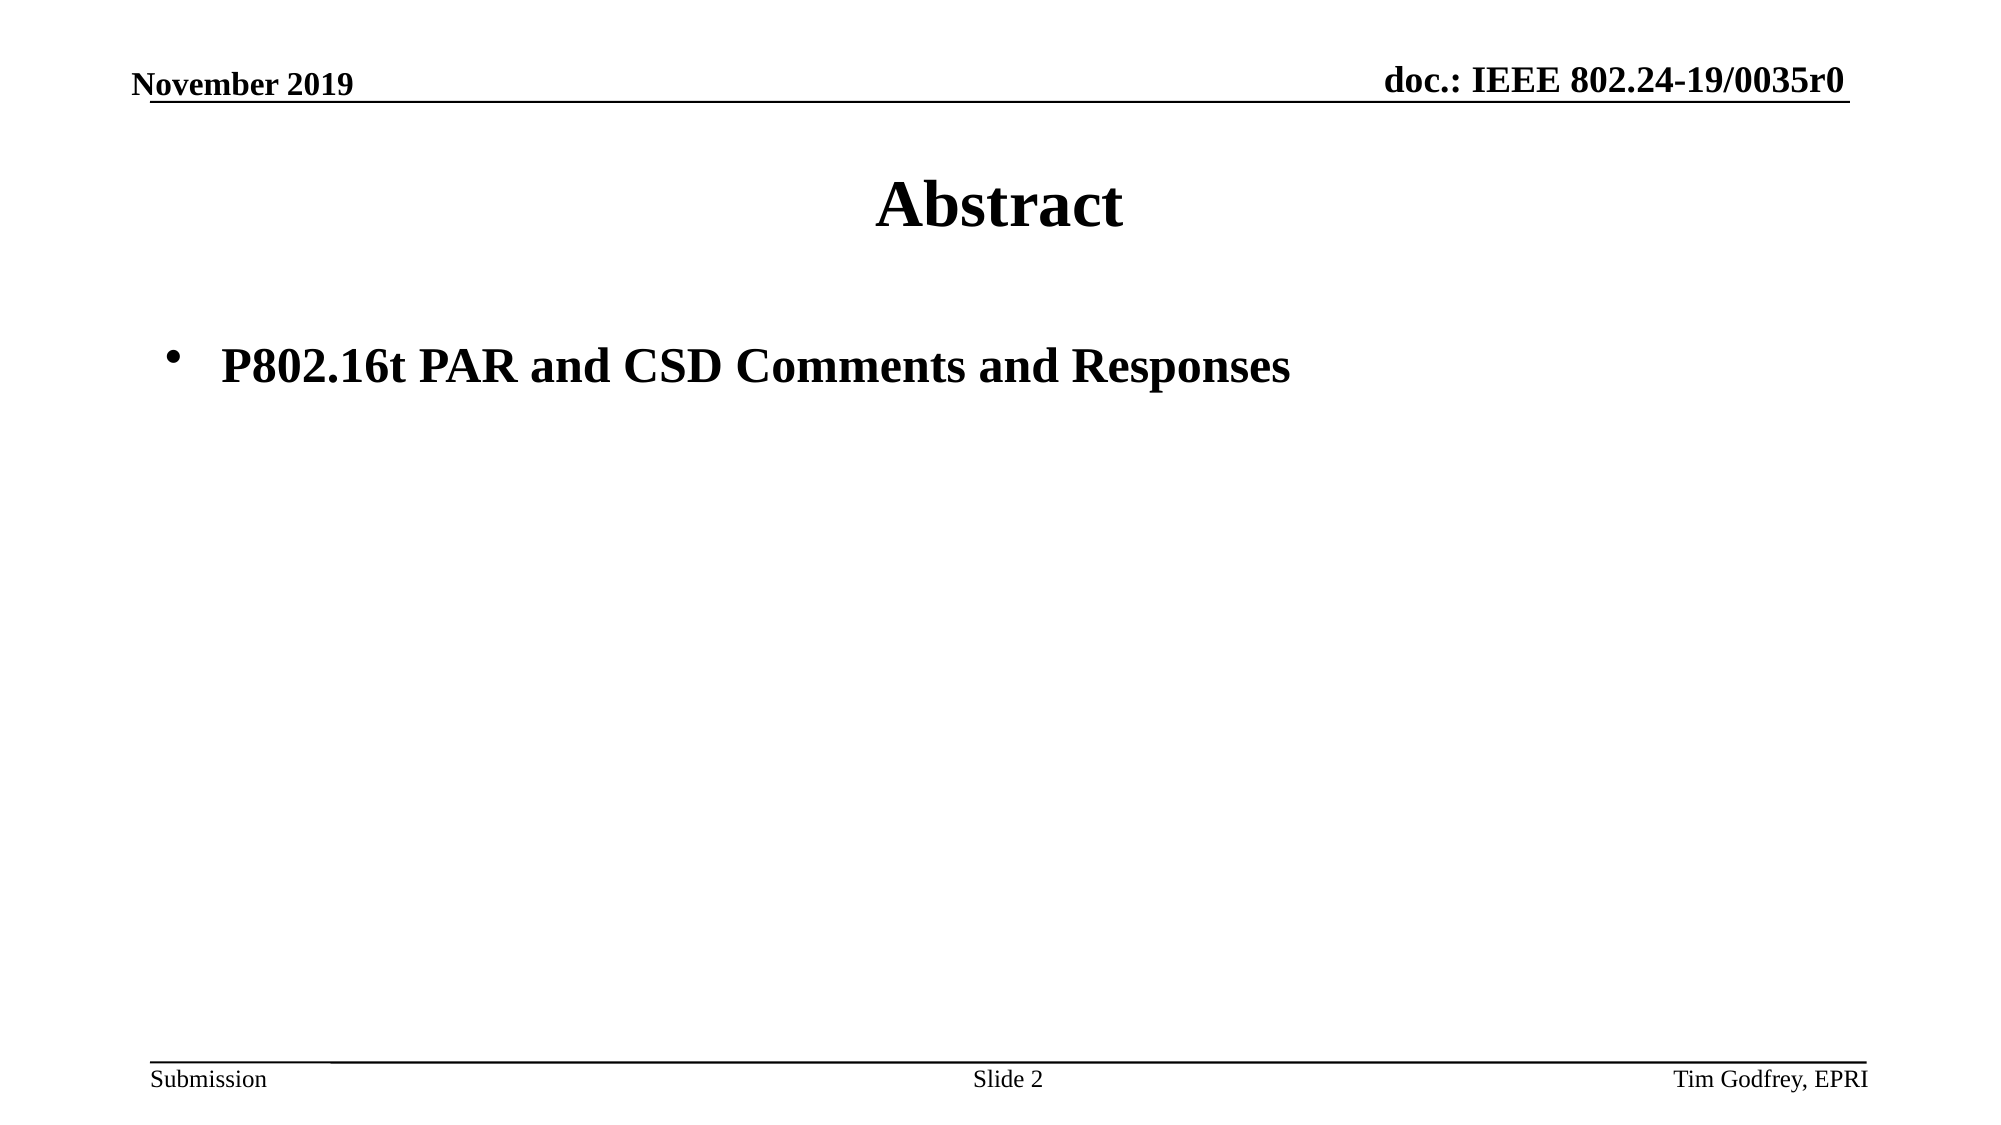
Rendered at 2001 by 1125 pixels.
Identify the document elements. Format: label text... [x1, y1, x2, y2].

footer Tim Godfrey, EPRI [1670, 1061, 1869, 1093]
title Abstract [150, 112, 1850, 288]
slide_number Slide 2 [964, 1061, 1053, 1093]
list P802.16t PAR and CSD Comments and Responses [150, 324, 1850, 1000]
